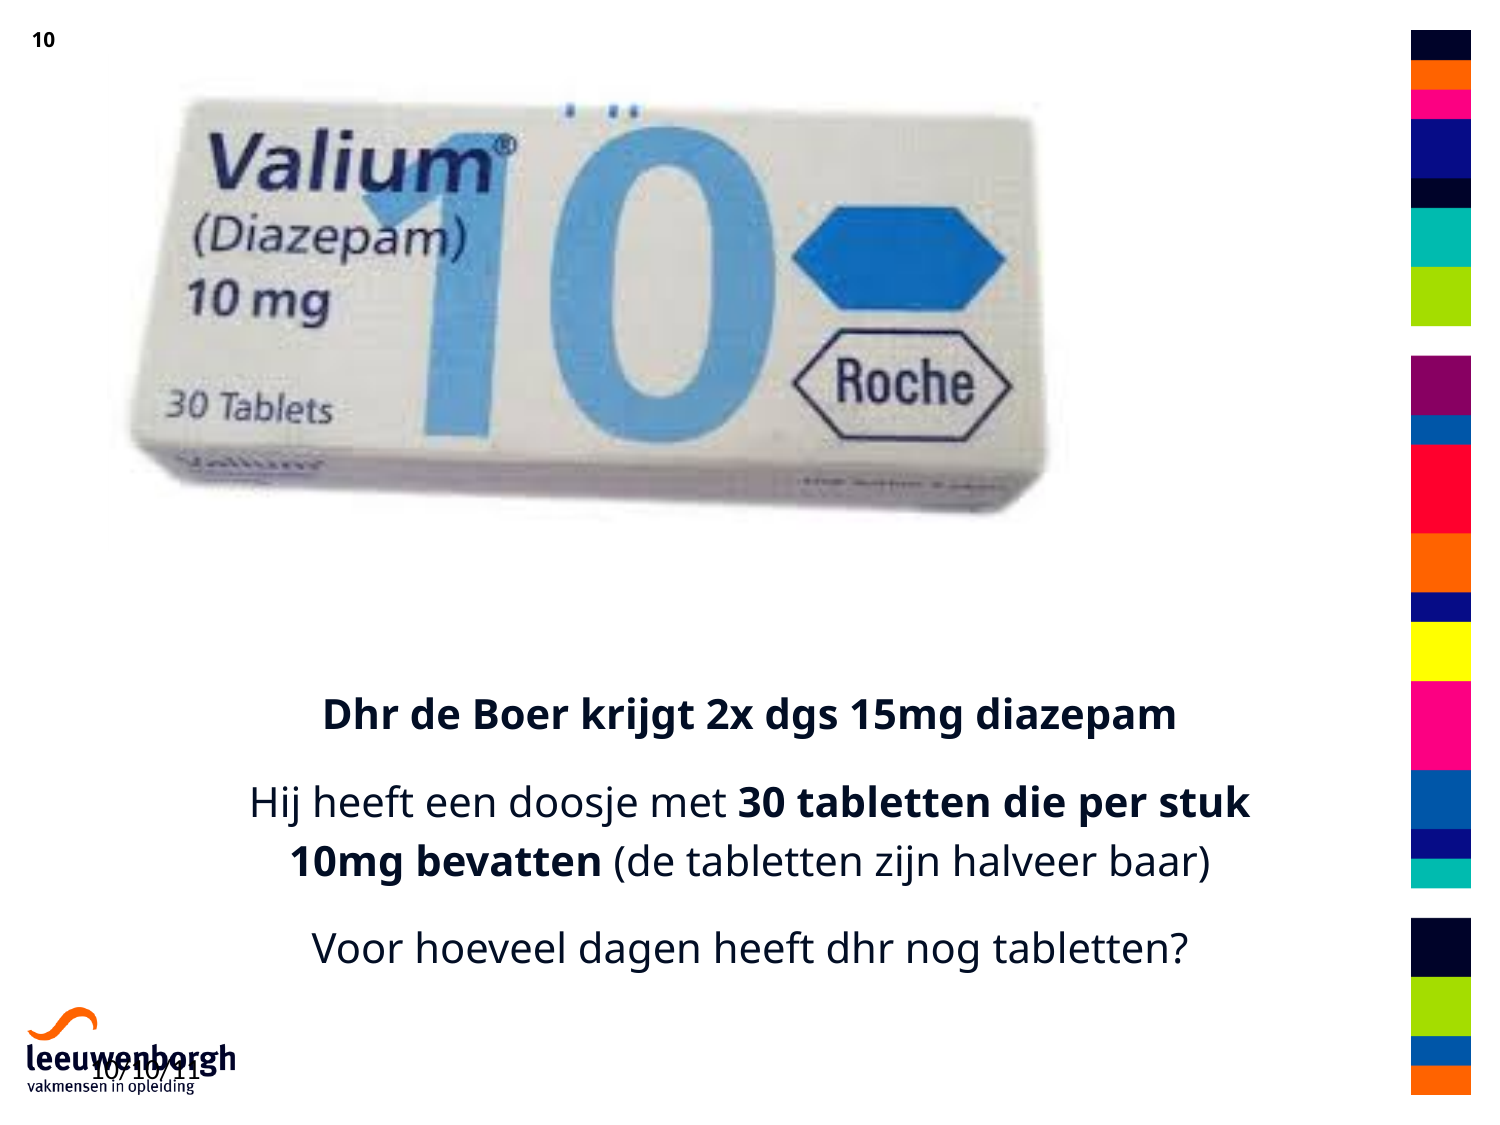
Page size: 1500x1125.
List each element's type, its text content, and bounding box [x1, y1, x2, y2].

subtitle Dhr de Boer krijgt 2x dgs 15mg diazepam Hij heeft een doosje met 30 tabletten die per stuk 10mg bevatten (de tabletten zijn halveer baar) Voor hoeveel dagen heeft dhr nog tabletten? [224, 503, 1276, 926]
picture [1411, 30, 1471, 1095]
picture [107, 53, 1077, 551]
picture [27, 1007, 235, 1095]
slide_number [74, 1042, 425, 1103]
